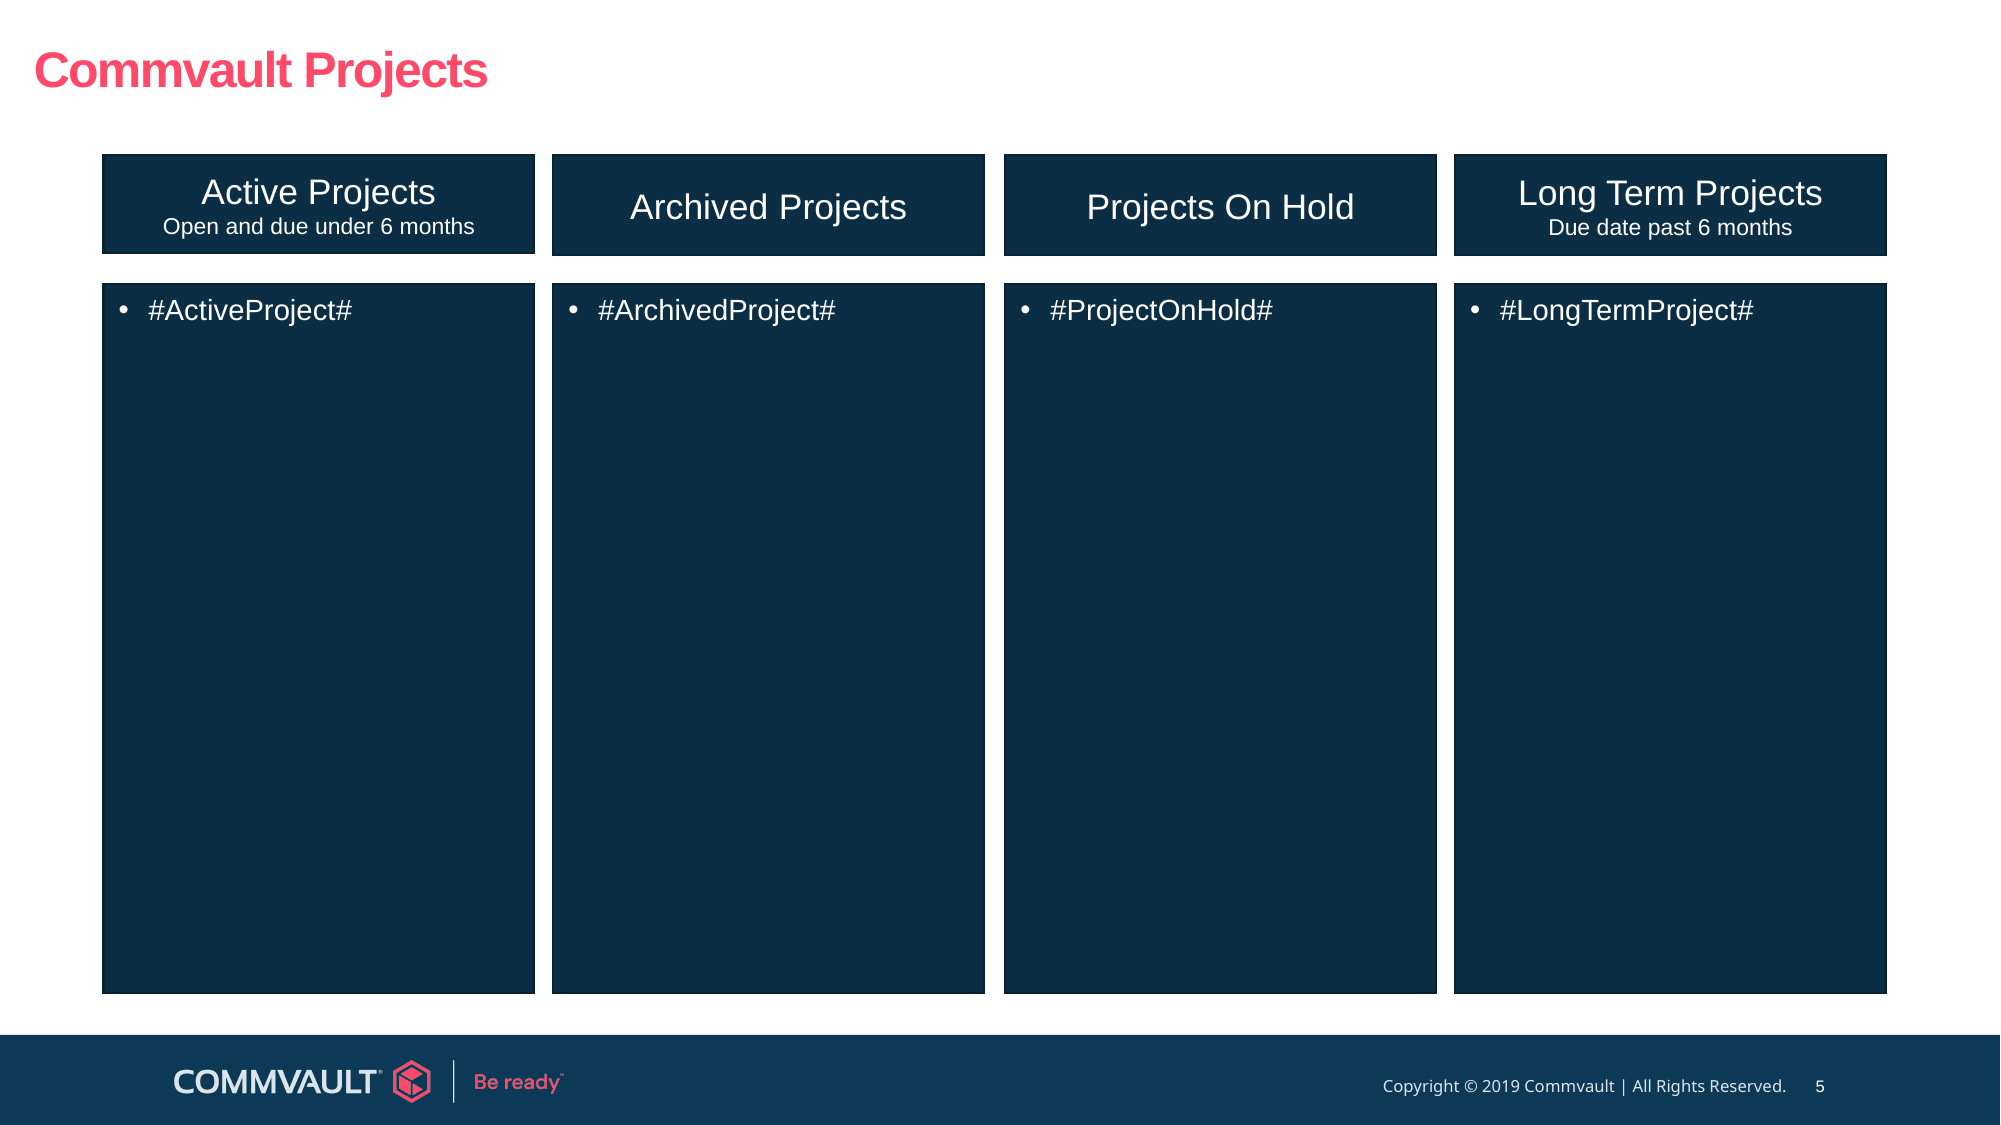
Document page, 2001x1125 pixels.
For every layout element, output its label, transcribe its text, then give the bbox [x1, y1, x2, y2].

text_box Projects On Hold [1004, 154, 1437, 256]
picture [174, 1060, 564, 1103]
text_box #LongTermProject# [1454, 283, 1887, 994]
text_box Long Term Projects Due date past 6 months [1454, 154, 1887, 256]
text_box #ArchivedProject# [552, 283, 985, 994]
title Commvault Projects [33, 28, 1684, 99]
text_box Archived Projects [552, 154, 985, 256]
text_box #ProjectOnHold# [1004, 283, 1437, 994]
text_box Active Projects Open and due under 6 months [102, 154, 535, 254]
slide_number 5 [1790, 1051, 1825, 1097]
text_box #ActiveProject# [102, 283, 535, 994]
